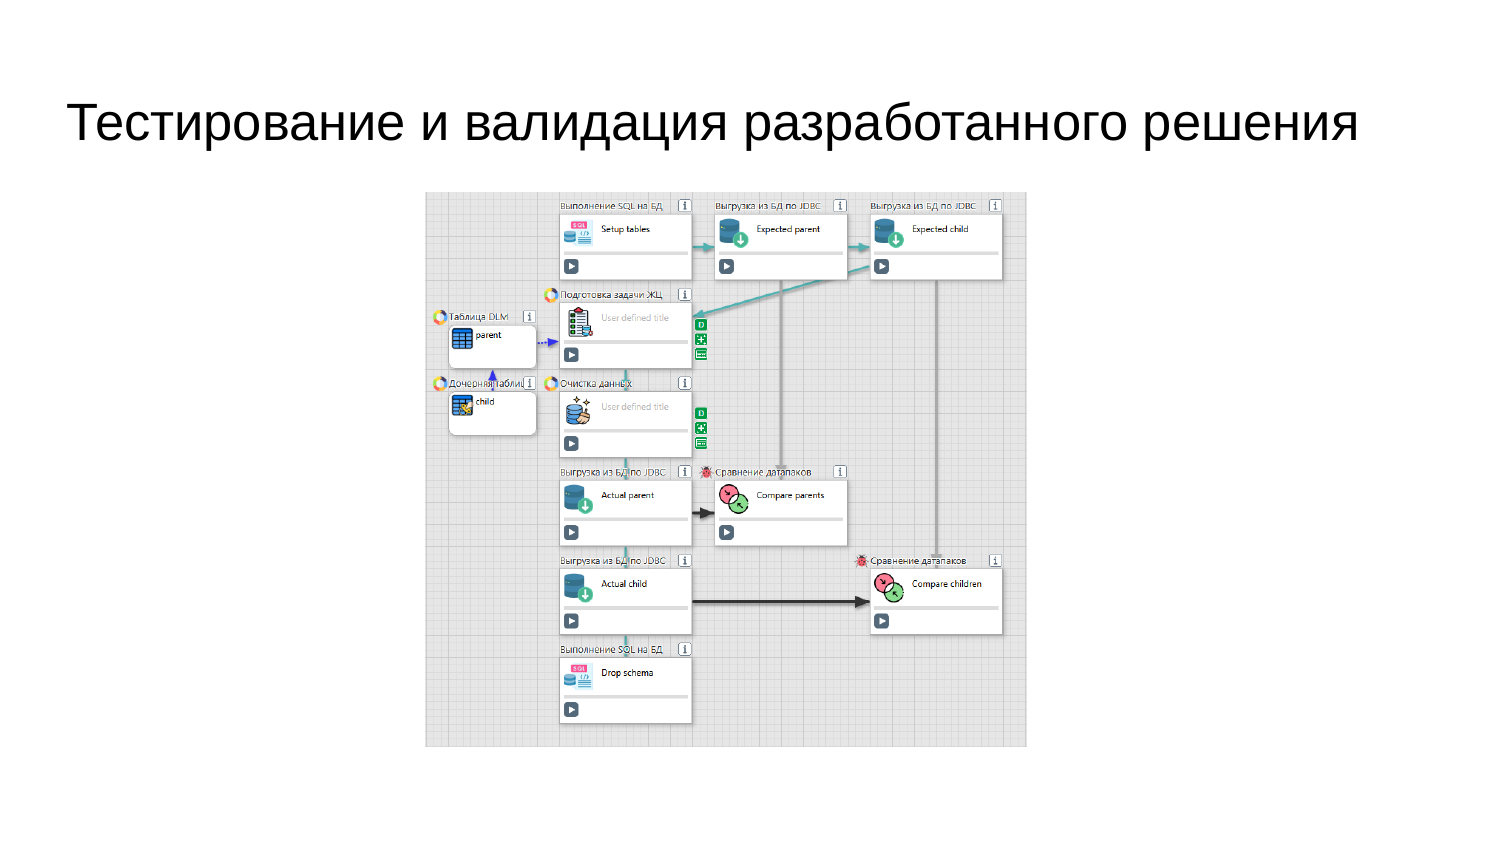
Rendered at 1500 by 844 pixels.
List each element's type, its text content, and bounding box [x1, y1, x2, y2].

picture [425, 191, 1027, 747]
title Тестирование и валидация разработанного решения [51, 72, 1449, 167]
